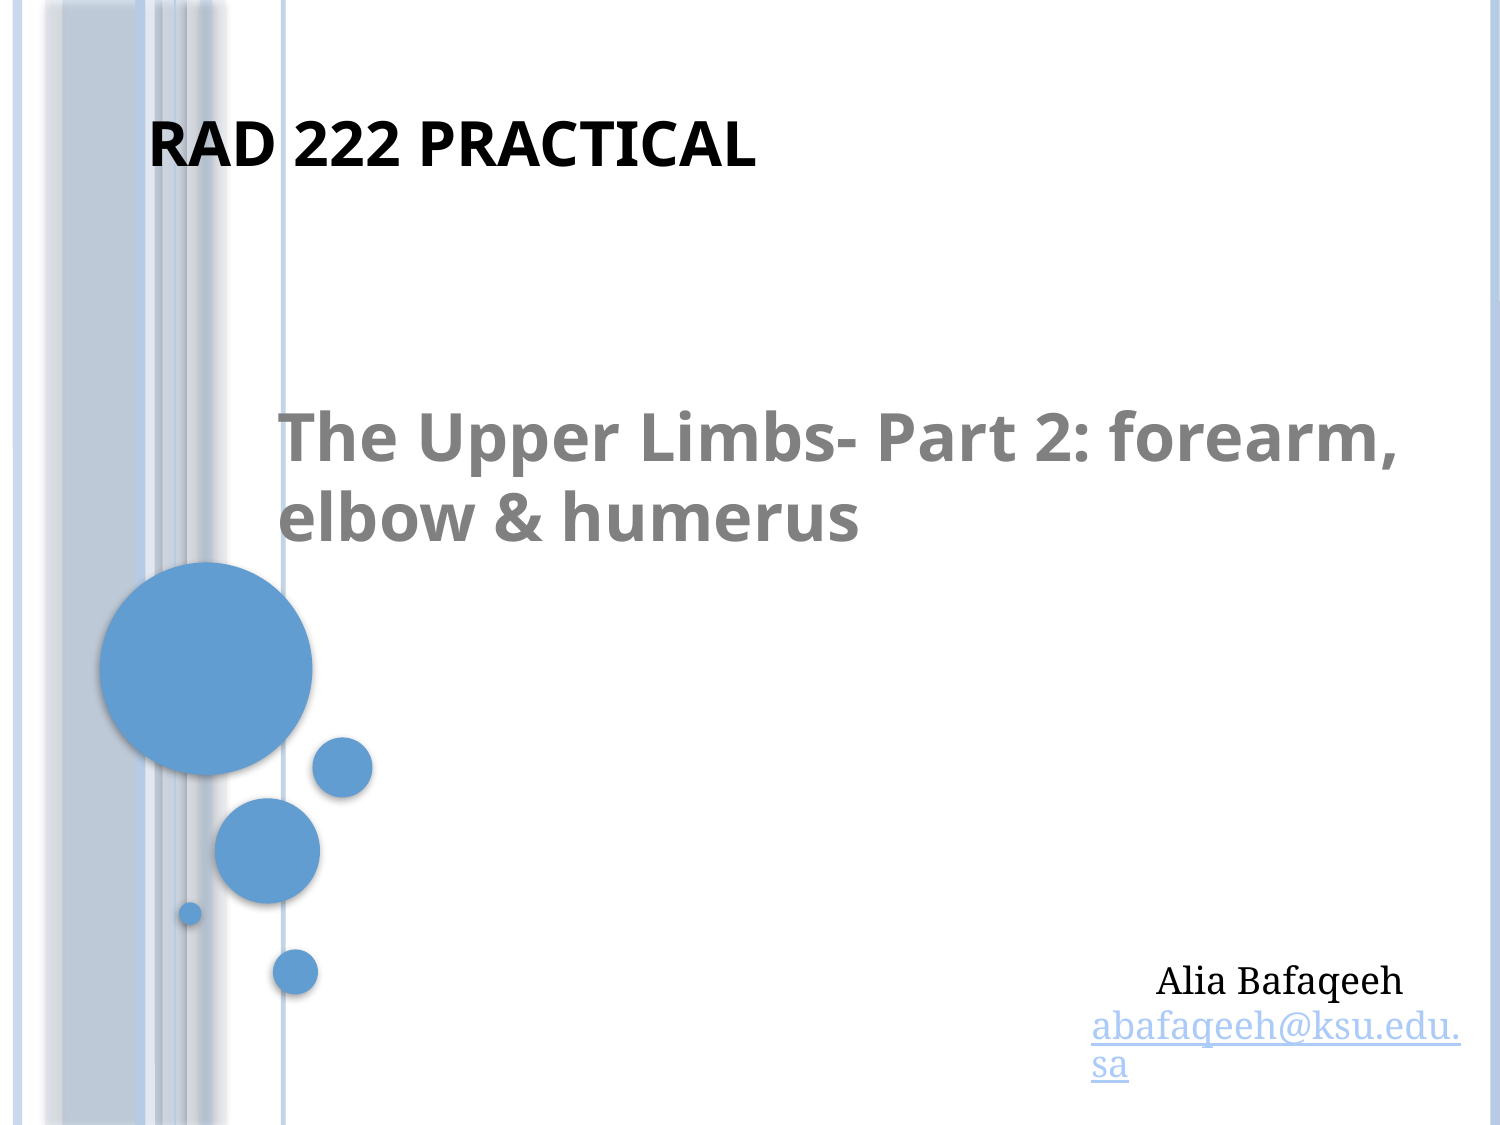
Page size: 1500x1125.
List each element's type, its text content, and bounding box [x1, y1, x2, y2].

text_box RAD 222 practical [132, 50, 870, 186]
text_box The Upper Limbs- Part 2: forearm, elbow & humerus [262, 387, 1438, 563]
text_box Alia Bafaqeeh abafaqeeh@ksu.edu.sa [1076, 949, 1484, 1125]
